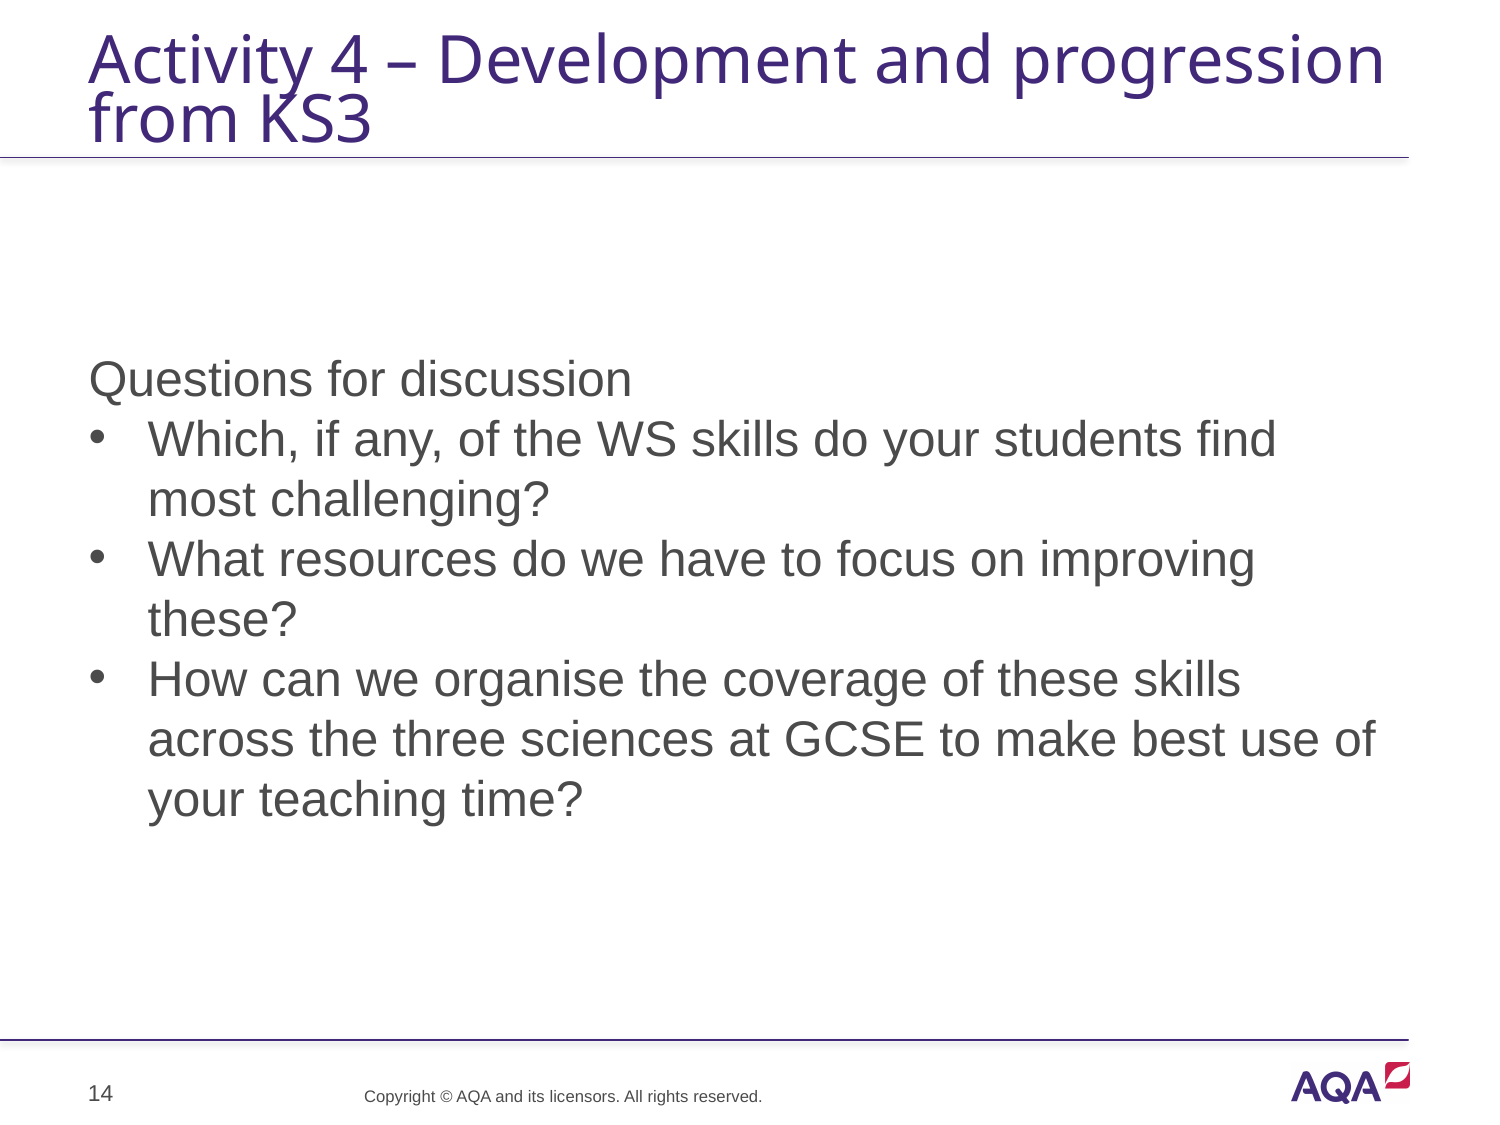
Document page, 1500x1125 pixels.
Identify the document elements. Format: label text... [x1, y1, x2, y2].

footer Copyright © AQA and its licensors. All rights reserved. [324, 1084, 764, 1124]
title Activity 4 – Development and progression from KS3 [88, 38, 1409, 110]
slide_number 14 [72, 1062, 188, 1123]
list Questions for discussion Which, if any, of the WS skills do your students find most challenging? What resources do we have to focus on improving these? How can we organise the coverage of these skills across the three sciences at GCSE to make best use of your teaching time? [88, 346, 1409, 1007]
picture [1291, 1062, 1410, 1104]
